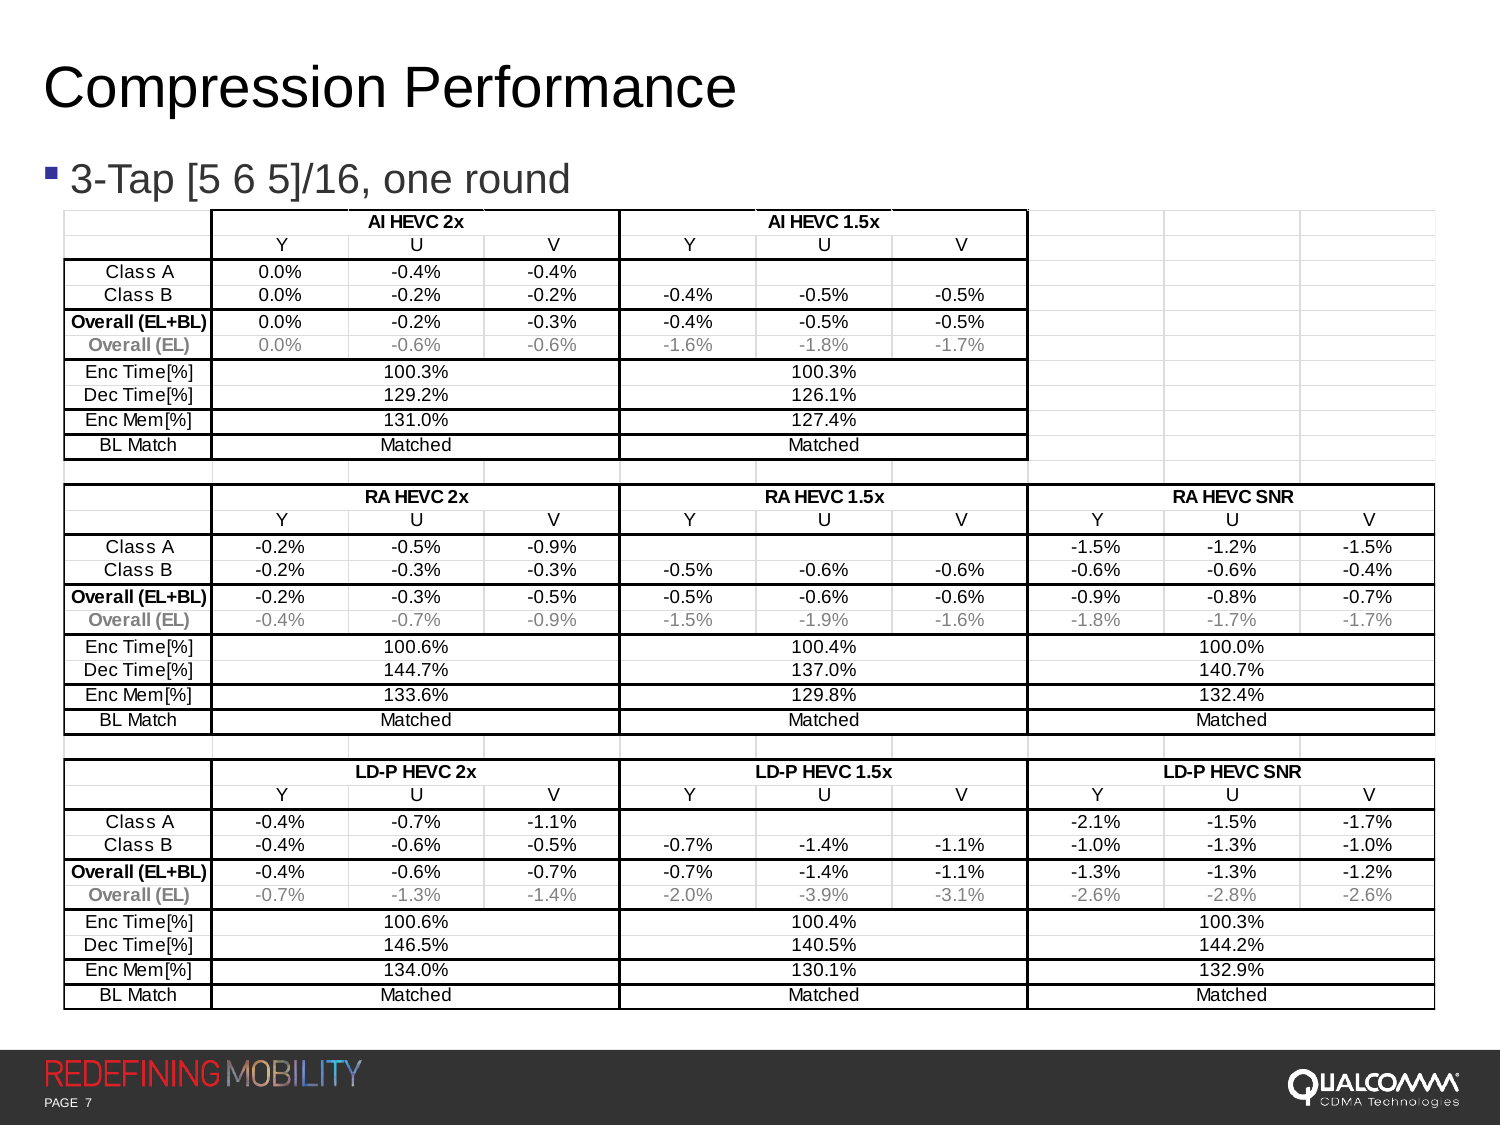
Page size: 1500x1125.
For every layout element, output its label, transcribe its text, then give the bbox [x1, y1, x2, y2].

title Compression Performance [28, 44, 1462, 138]
picture [63, 209, 1437, 1012]
list 3-Tap [5 6 5]/16, one round [26, 148, 1457, 1021]
picture [1278, 1058, 1478, 1114]
picture [30, 1048, 372, 1099]
